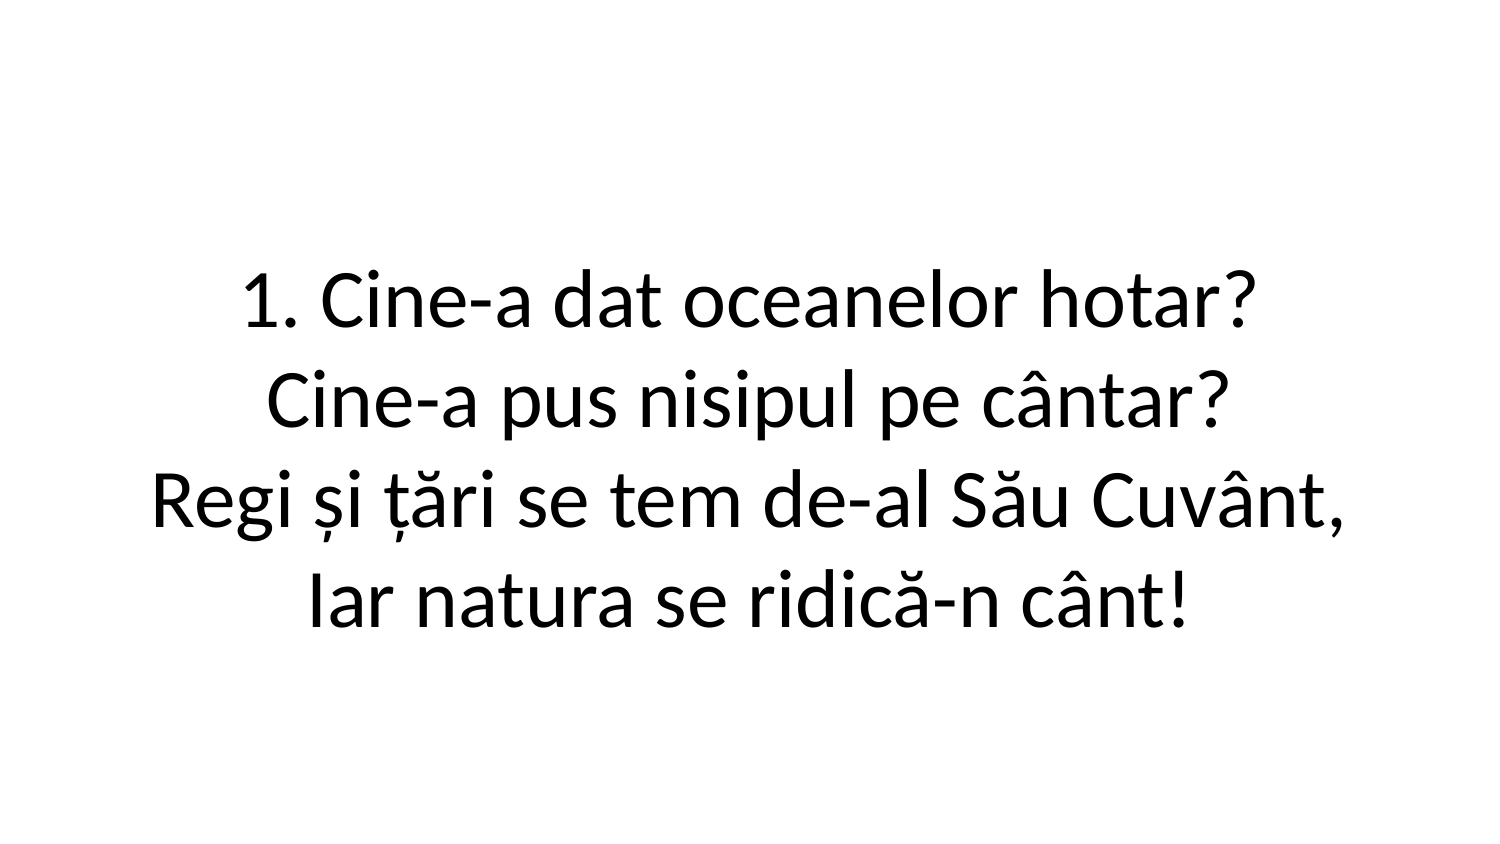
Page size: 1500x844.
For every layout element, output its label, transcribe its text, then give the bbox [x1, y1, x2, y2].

text_box 1. Cine-a dat oceanelor hotar? Cine-a pus nisipul pe cântar? Regi și țări se tem de-al Său Cuvânt, Iar natura se ridică-n cânt! [136, 192, 1364, 652]
